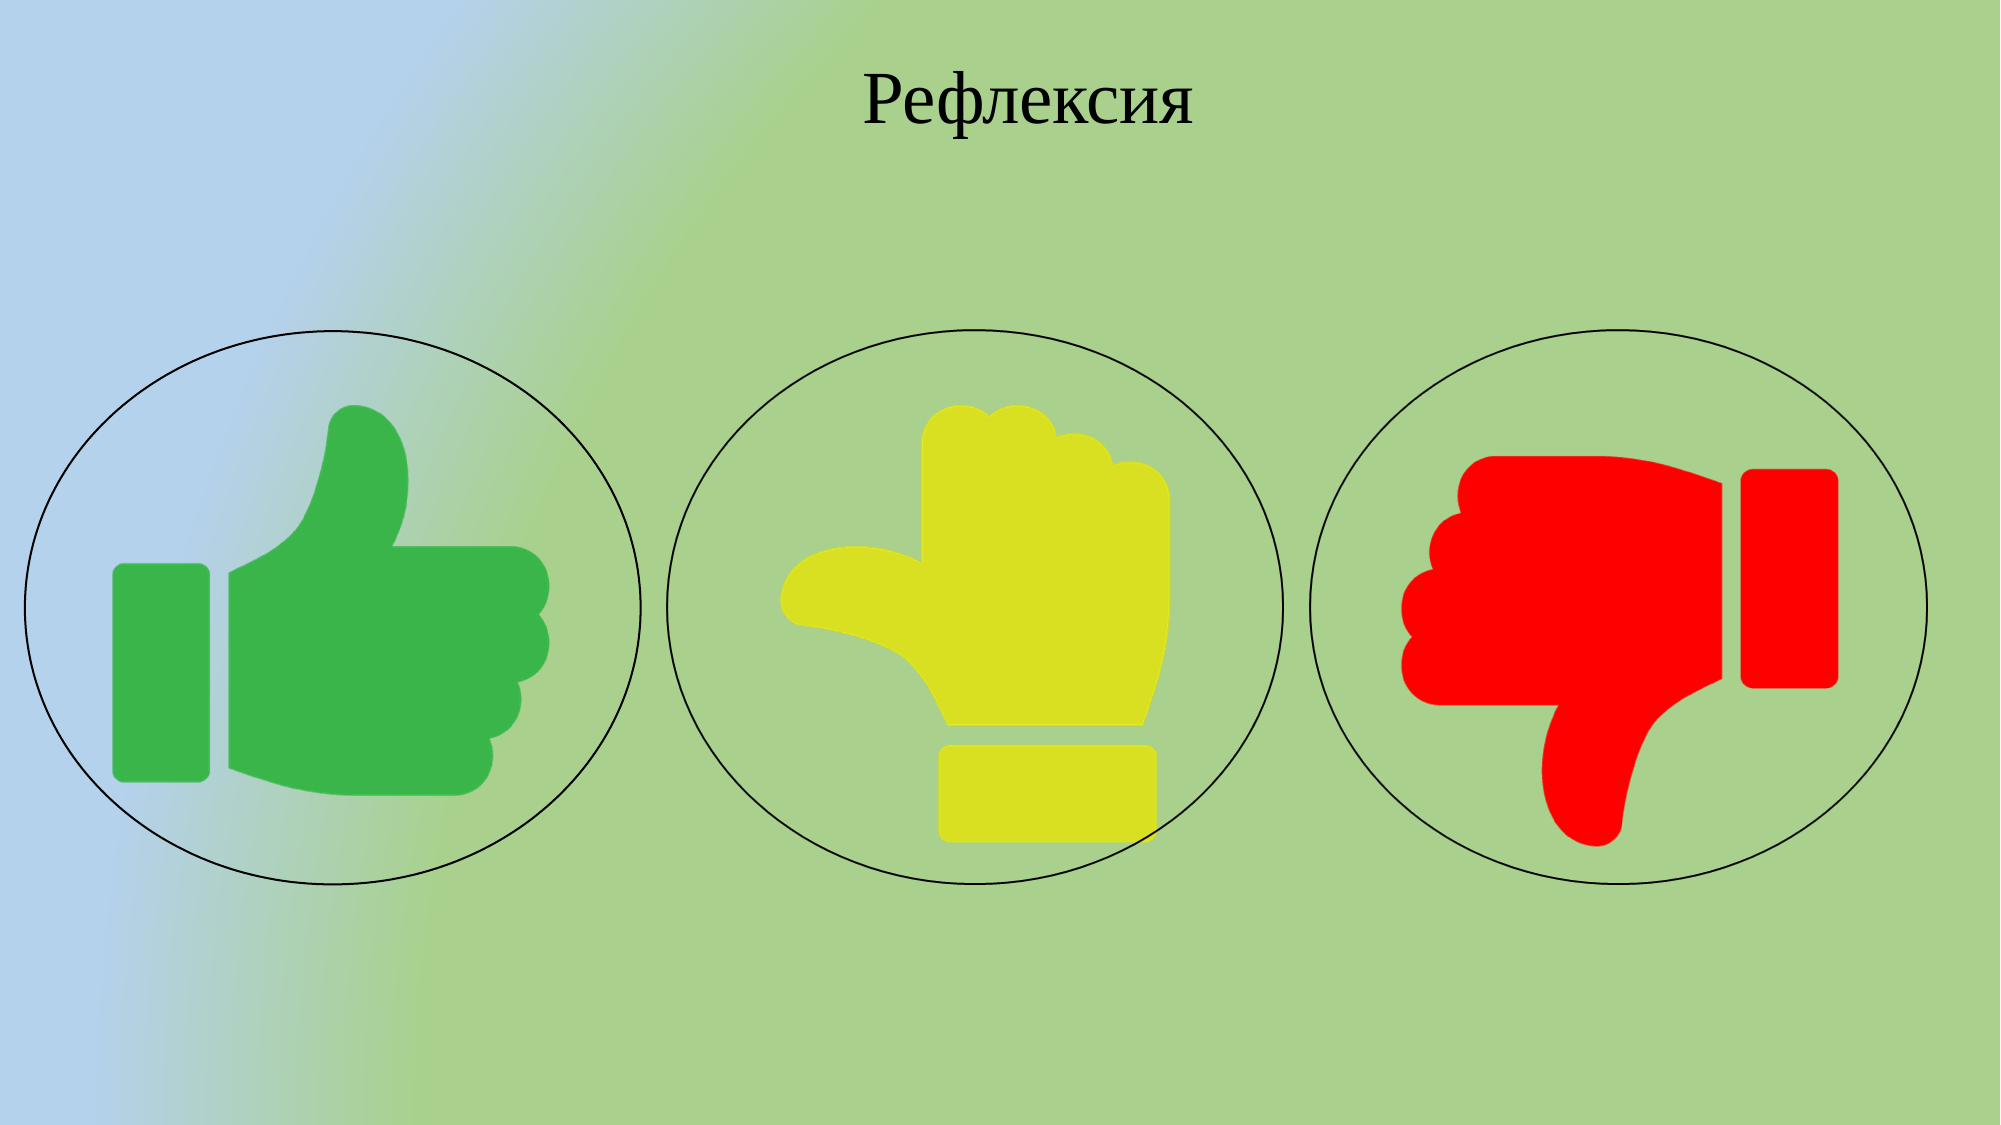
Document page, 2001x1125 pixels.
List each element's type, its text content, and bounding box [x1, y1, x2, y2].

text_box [3, 328, 1947, 919]
title Рефлексия [860, 46, 1200, 237]
picture [0, 0, 2000, 1125]
